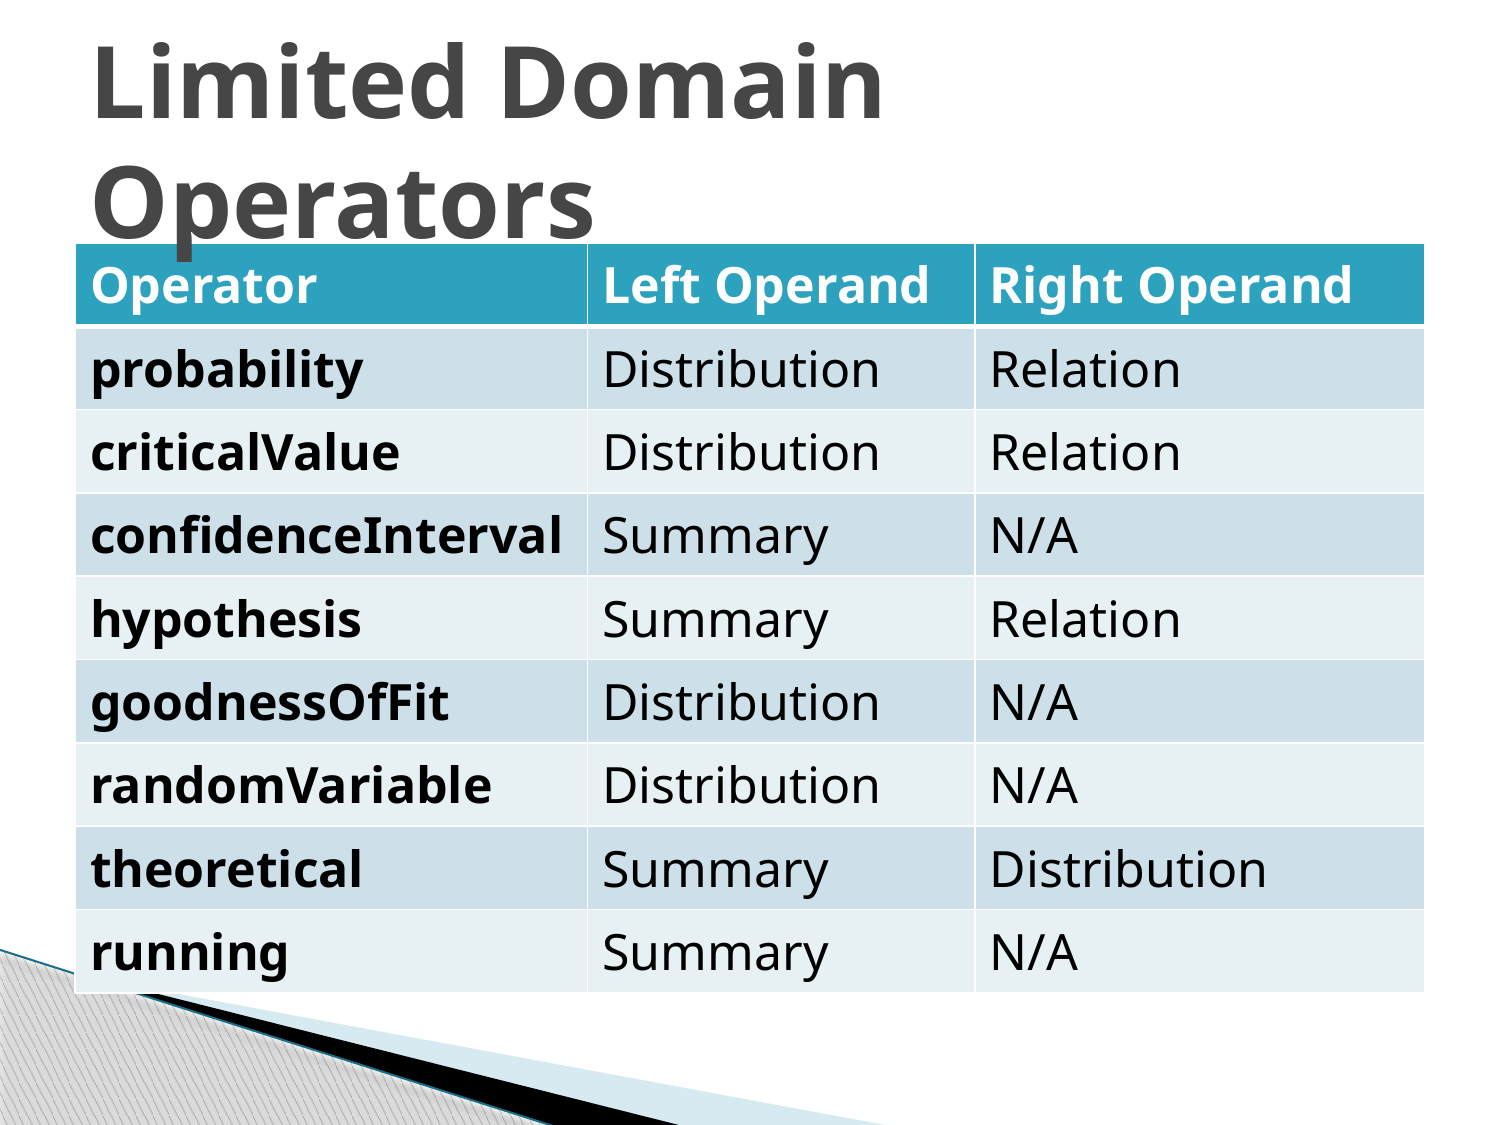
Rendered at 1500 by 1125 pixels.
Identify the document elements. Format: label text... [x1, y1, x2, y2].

table_cell Summary [588, 910, 974, 992]
title Limited Domain Operators [75, 45, 1425, 233]
table_cell N/A [976, 494, 1424, 575]
table_cell goodnessOfFit [76, 660, 587, 742]
table_header Left Operand [588, 244, 974, 324]
table_cell Relation [976, 329, 1424, 409]
table_cell Distribution [976, 827, 1424, 909]
table_header Right Operand [976, 244, 1424, 324]
table_cell randomVariable [76, 744, 587, 825]
table_cell Summary [588, 577, 974, 659]
table_cell confidenceInterval [76, 494, 587, 575]
table_cell Relation [976, 577, 1424, 659]
table_cell Summary [588, 494, 974, 575]
table_cell N/A [976, 910, 1424, 992]
table_cell Distribution [588, 660, 974, 742]
table_cell Relation [976, 410, 1424, 492]
table_header Operator [76, 244, 587, 324]
table_cell N/A [976, 744, 1424, 825]
table_cell probability [76, 329, 587, 409]
table_cell running [76, 910, 587, 992]
table_cell criticalValue [76, 410, 587, 492]
table_cell Distribution [588, 744, 974, 825]
table_cell N/A [976, 660, 1424, 742]
table_cell Summary [588, 827, 974, 909]
table_cell Distribution [588, 329, 974, 409]
table_cell Distribution [588, 410, 974, 492]
table_cell hypothesis [76, 577, 587, 659]
table_cell theoretical [76, 827, 587, 909]
